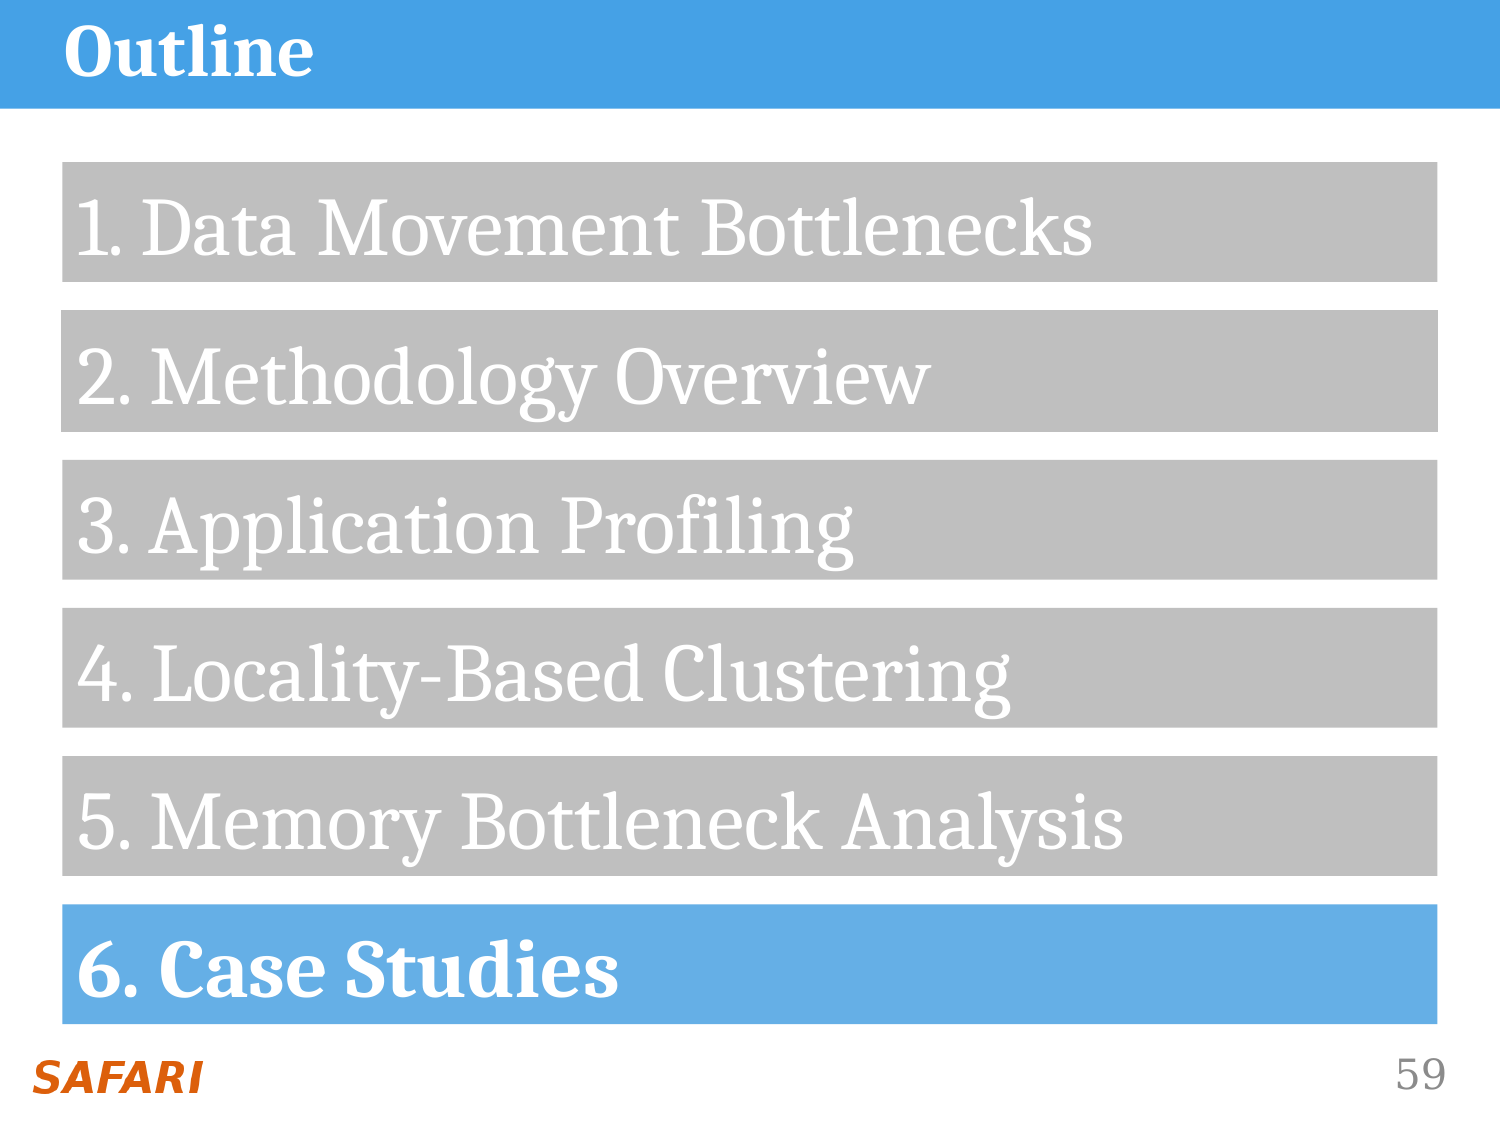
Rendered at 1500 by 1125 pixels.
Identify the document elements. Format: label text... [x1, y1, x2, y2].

picture [31, 1051, 209, 1104]
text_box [62, 162, 1438, 1025]
text_box 59 [1299, 1042, 1463, 1103]
title Outline [50, 4, 1400, 150]
